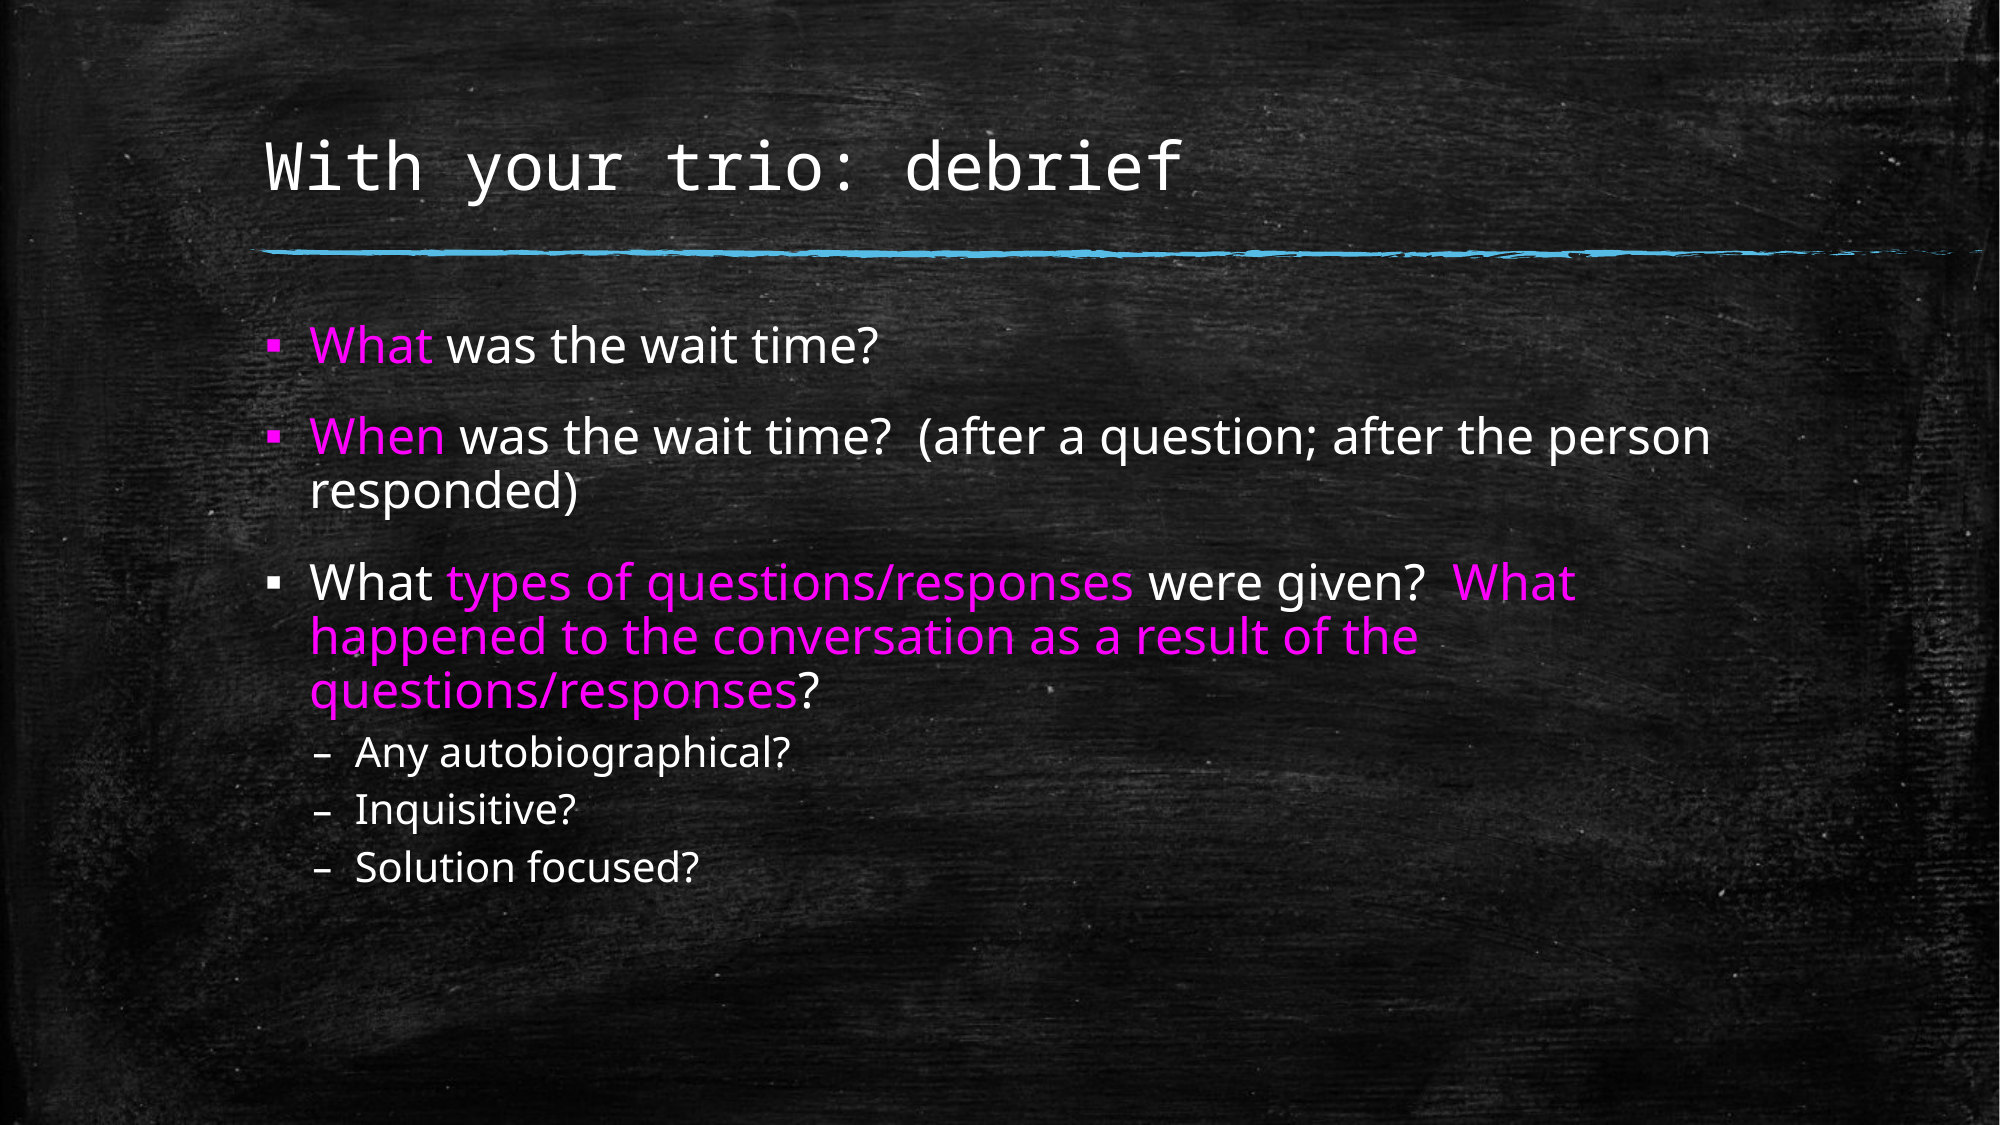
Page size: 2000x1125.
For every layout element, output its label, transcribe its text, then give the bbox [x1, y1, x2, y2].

list What was the wait time? When was the wait time? (after a question; after the person responded) What types of questions/responses were given? What happened to the conversation as a result of the questions/responses? Any autobiographical? Inquisitive? Solution focused? [249, 312, 1750, 1013]
title With your trio: debrief [249, 45, 1750, 213]
